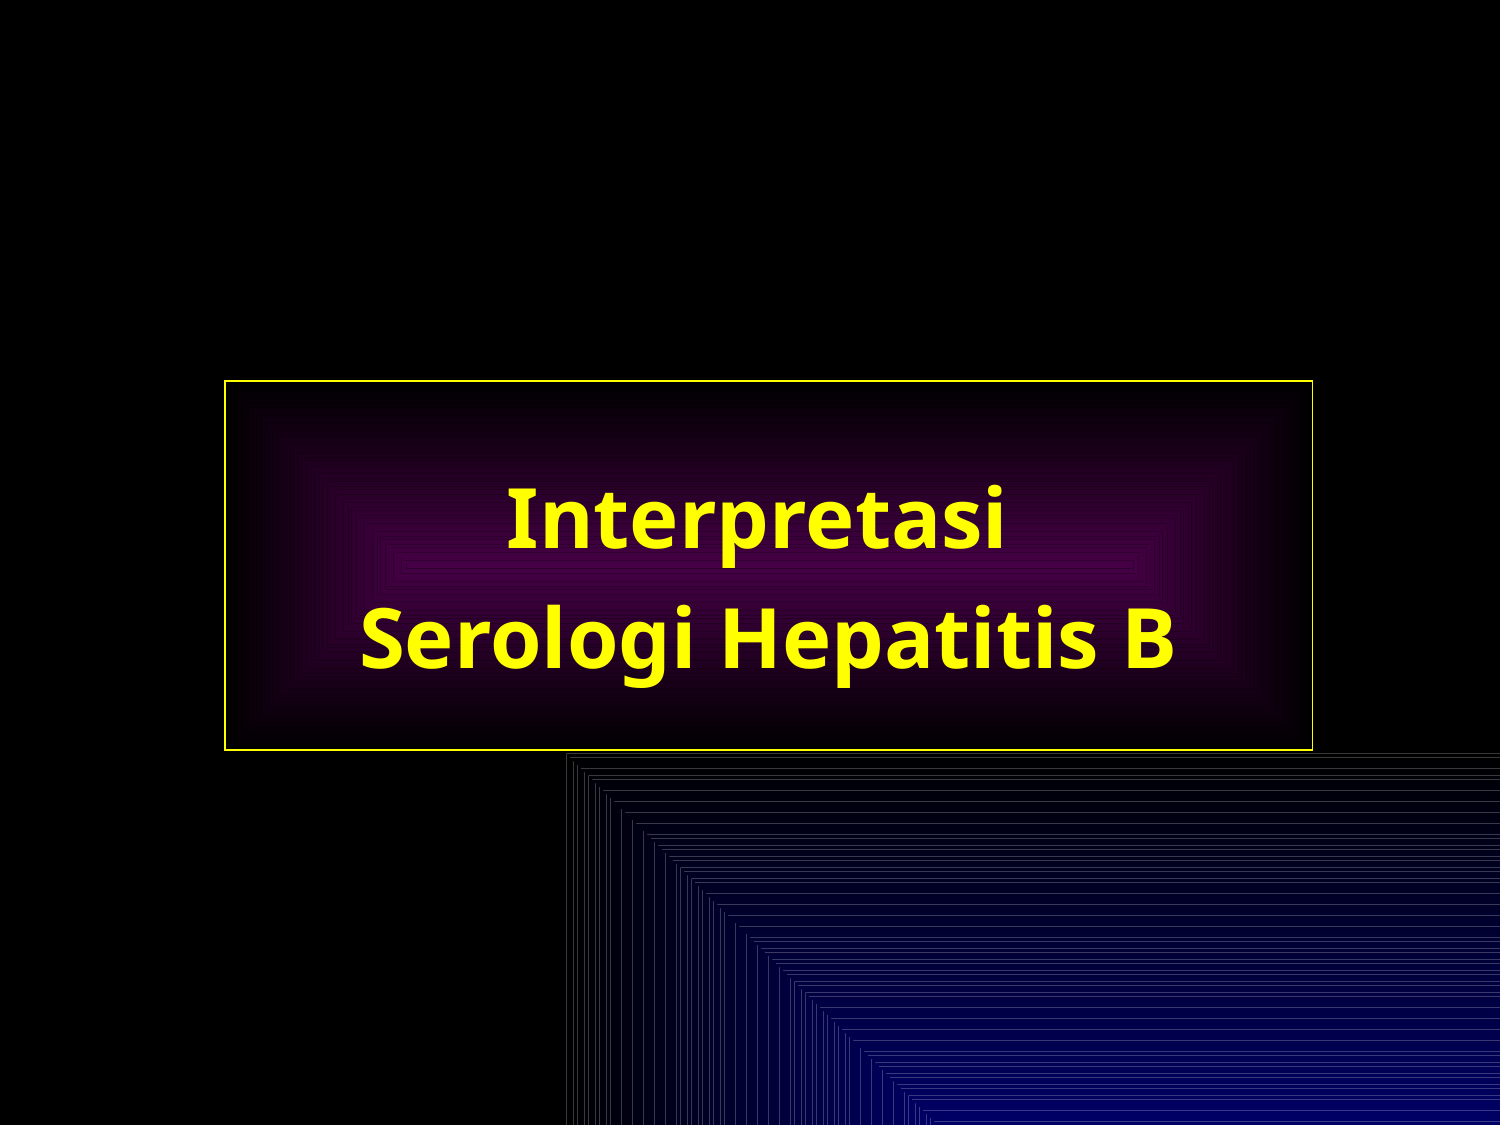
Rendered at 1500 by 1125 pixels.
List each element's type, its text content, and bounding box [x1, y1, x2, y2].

title Interpretasi Serologi Hepatitis B [224, 380, 1313, 751]
